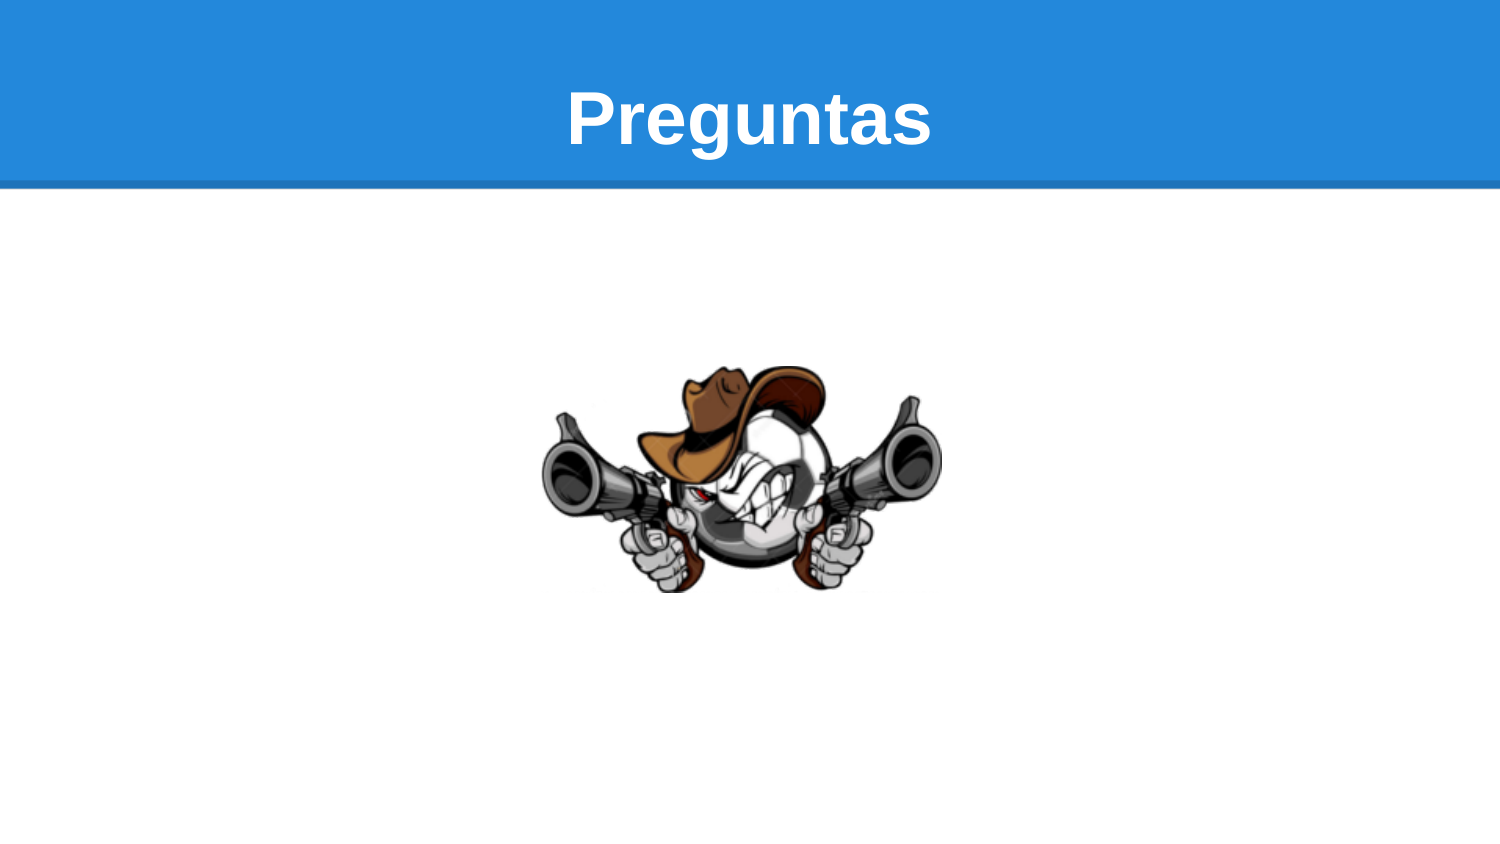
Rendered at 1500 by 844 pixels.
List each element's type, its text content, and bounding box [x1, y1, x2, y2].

title Preguntas [75, 33, 1425, 175]
picture [541, 365, 943, 593]
